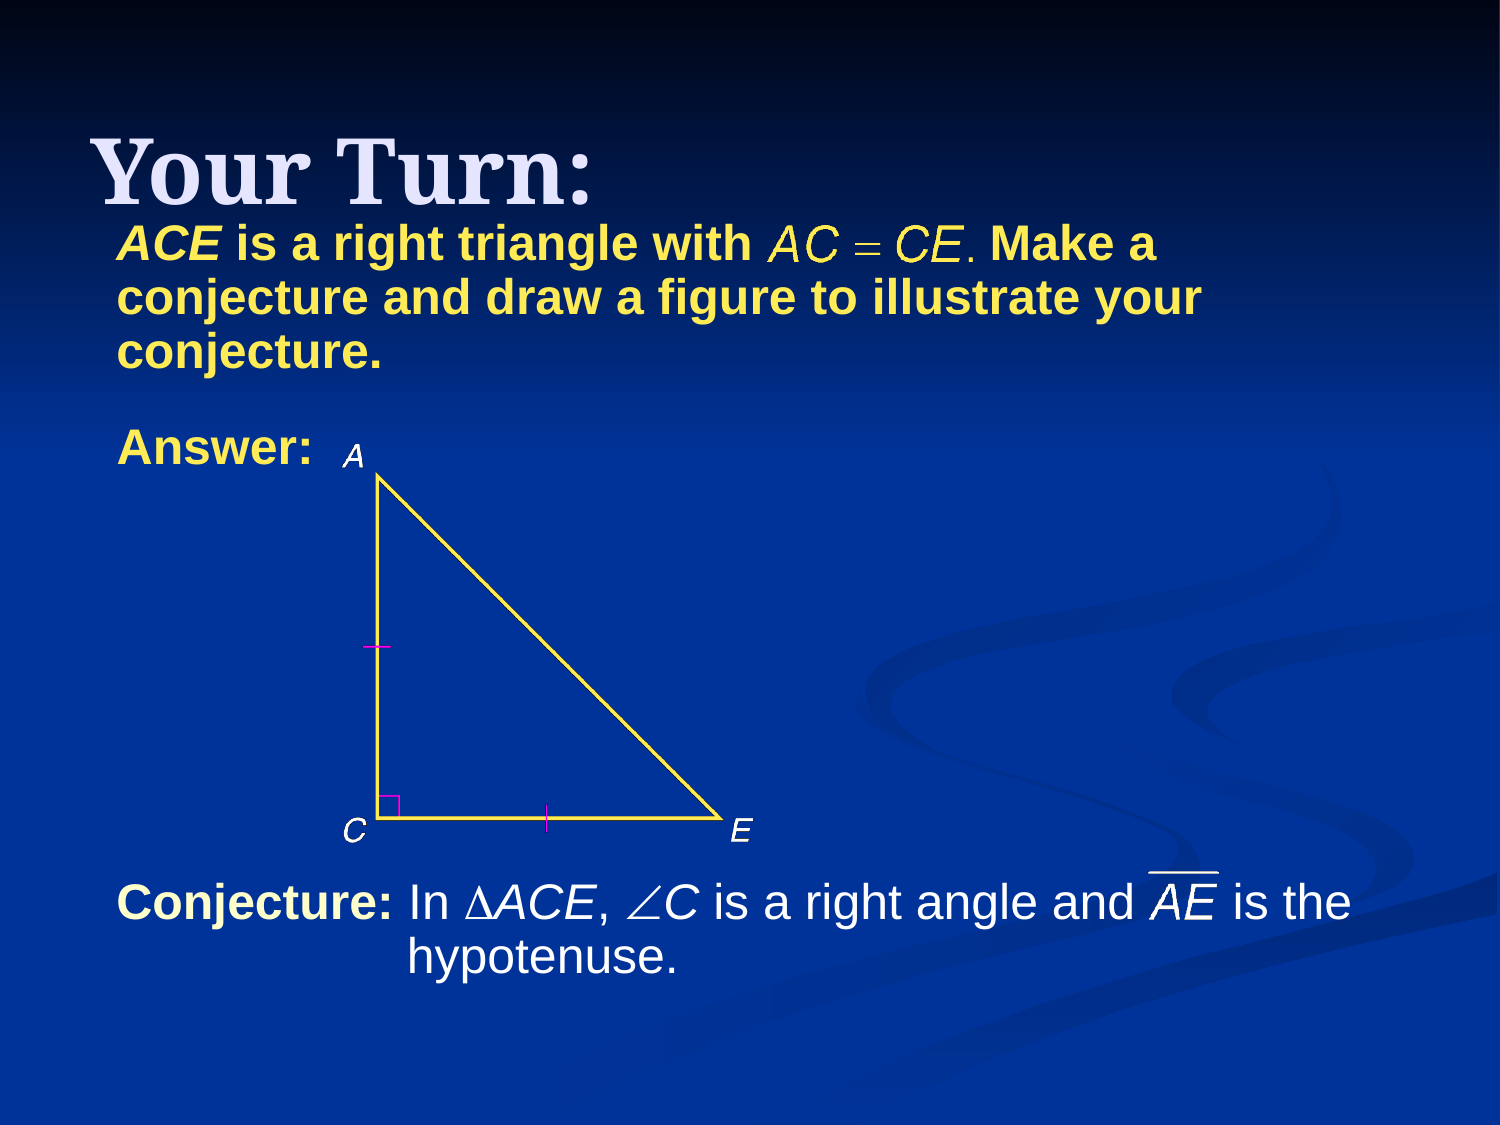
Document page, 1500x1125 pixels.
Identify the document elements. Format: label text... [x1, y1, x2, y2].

title Your Turn: [74, 49, 1413, 286]
text_box Answer: [101, 414, 329, 484]
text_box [101, 209, 1387, 288]
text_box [101, 868, 1387, 948]
picture [340, 436, 759, 850]
